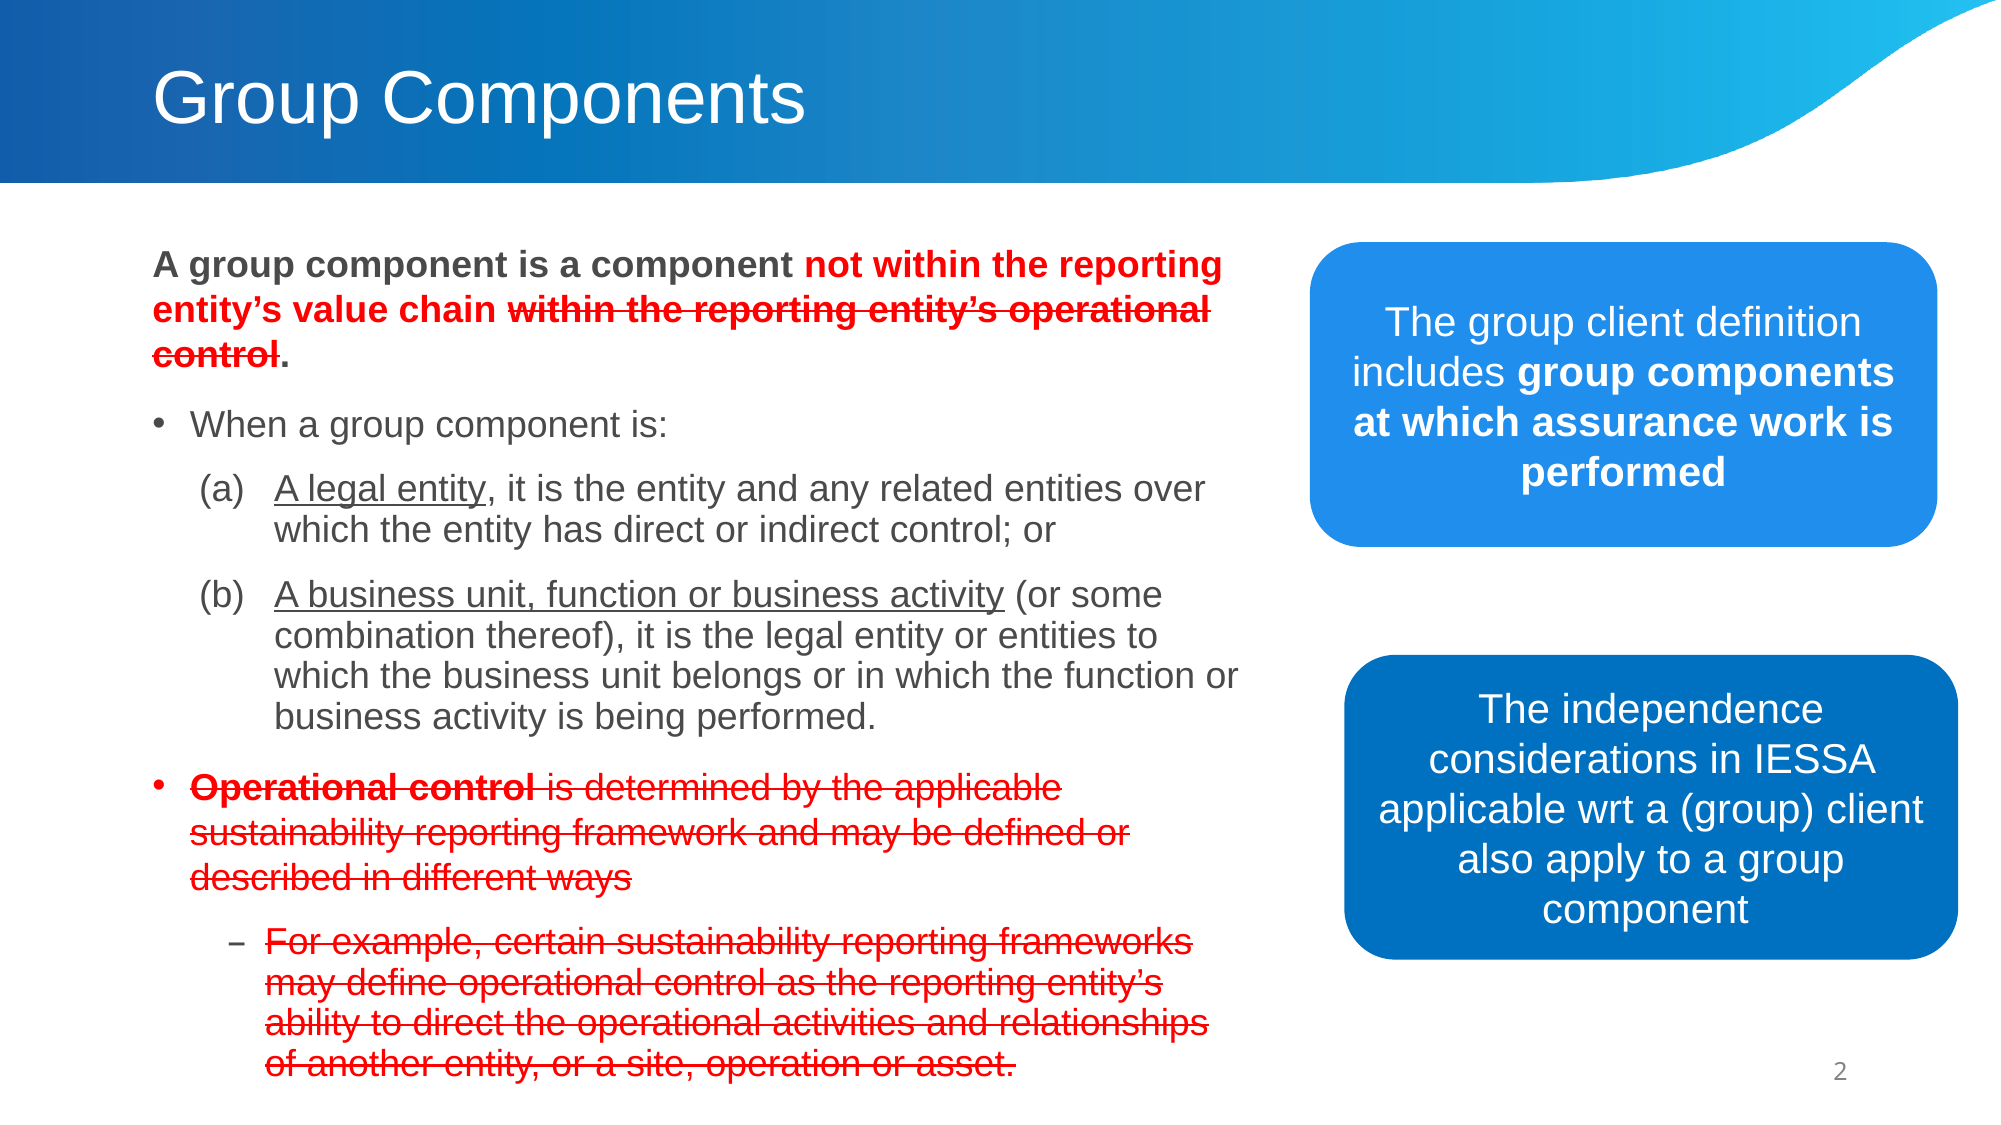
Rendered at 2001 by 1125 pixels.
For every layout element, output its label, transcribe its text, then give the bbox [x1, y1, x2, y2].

slide_number 2 [1412, 1042, 1863, 1103]
text_box The independence considerations in IESSA applicable wrt a (group) client also apply to a group component [1343, 653, 1960, 961]
picture [0, 0, 2000, 183]
title Group Components [137, 5, 1863, 182]
text_box The group client definition includes group components at which assurance work is performed [1308, 241, 1939, 548]
list A group component is a component not within the reporting entity’s value chain within the reporting entity’s operational control. When a group component is: (a) A legal entity, it is the entity and any related entities over which the entity has direct or indirect control; or (b) A business unit, function or business activity (or some combination thereof), it is the legal entity or entities to which the business unit belongs or in which the function or business activity is being performed. Operational control is determined by the applicable sustainability reporting framework and may be defined or described in different ways For example, certain sustainability reporting frameworks may define operational control as the reporting entity’s ability to direct the operational activities and relationships of another entity, or a site, operation or asset. [137, 232, 1265, 1043]
